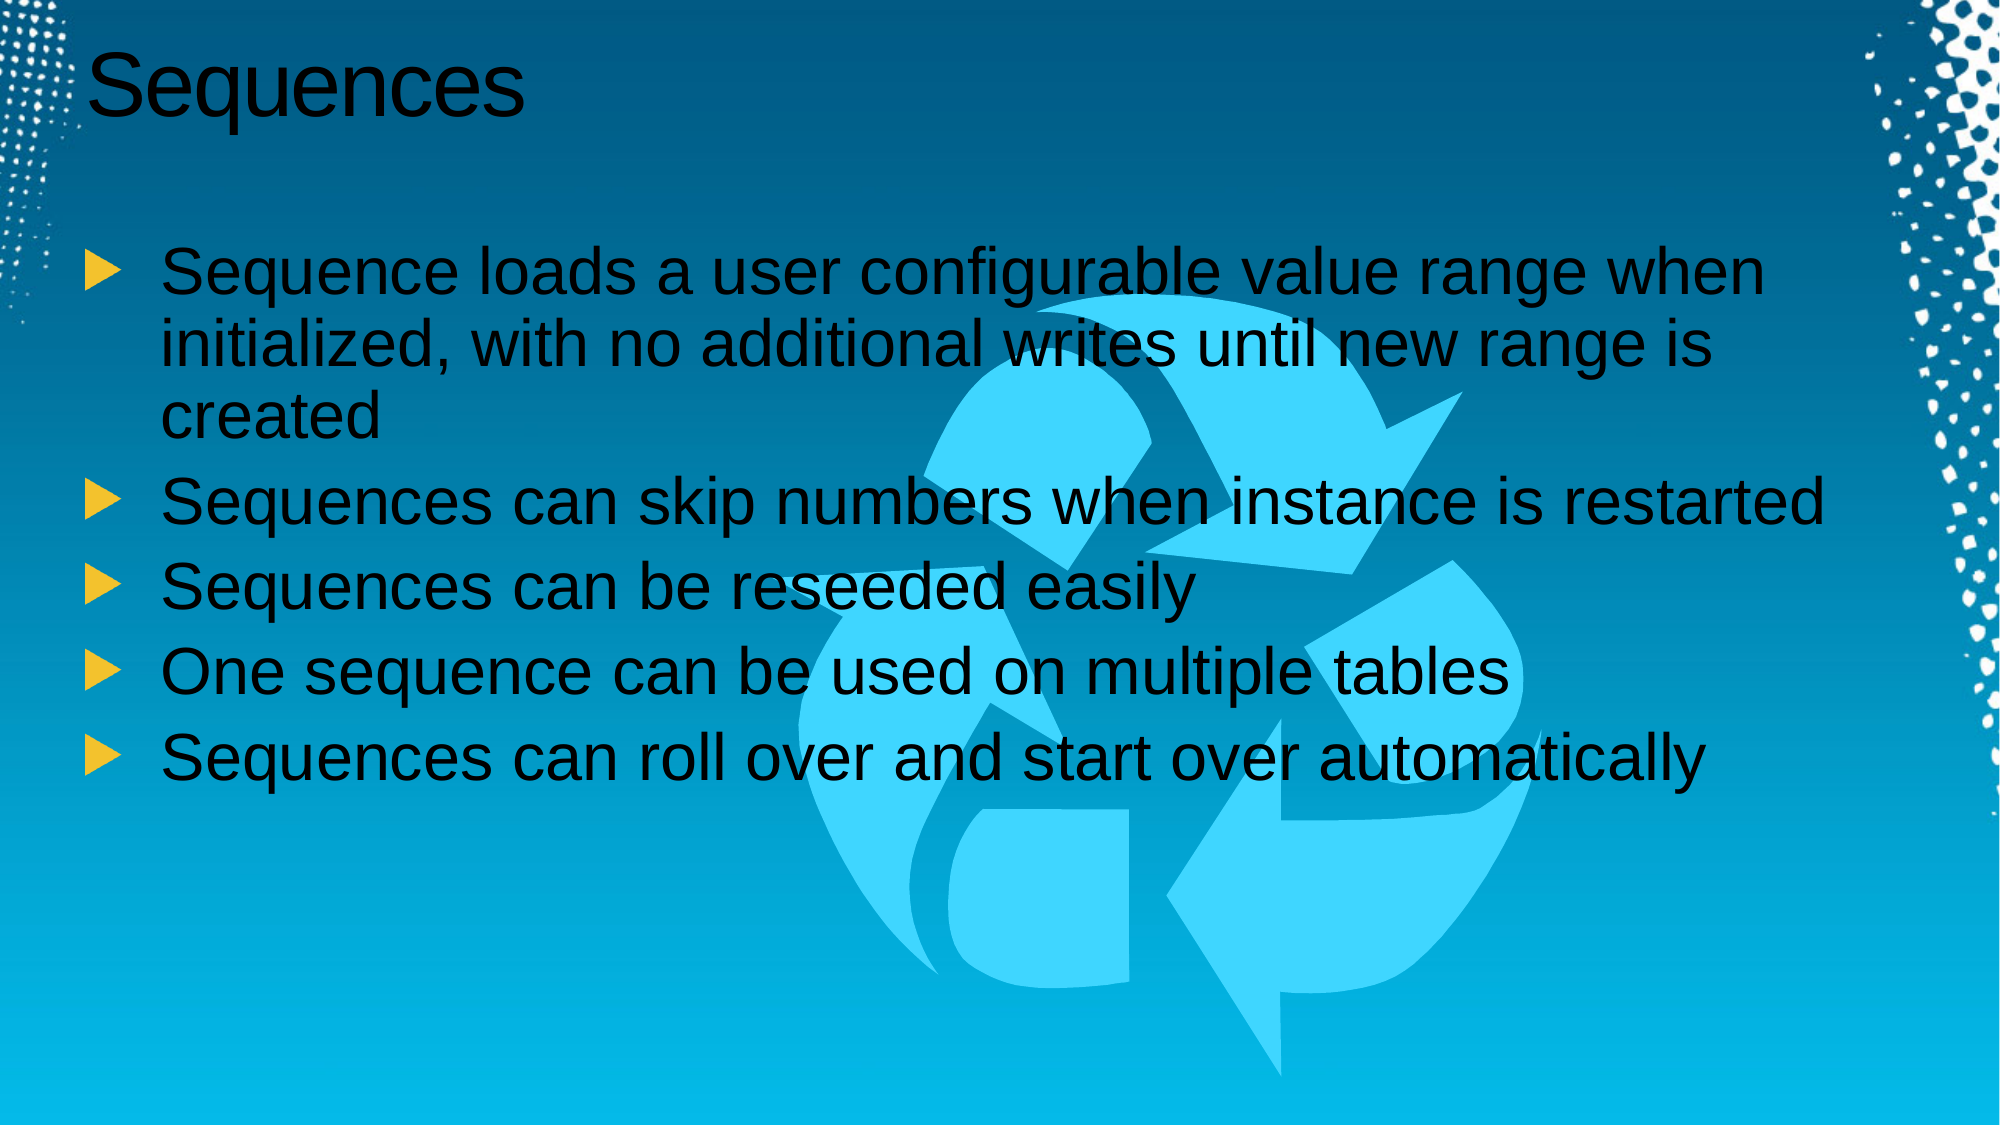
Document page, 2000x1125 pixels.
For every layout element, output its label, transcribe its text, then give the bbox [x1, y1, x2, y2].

picture [1168, 722, 1539, 1072]
picture [1232, 660, 1237, 707]
picture [1930, 291, 1941, 297]
picture [1935, 0, 2000, 306]
picture [33, 88, 42, 97]
picture [41, 59, 48, 67]
picture [1932, 235, 1943, 241]
picture [47, 0, 57, 10]
list Sequence loads a user configurable value range when initialized, with no additional writes until new range is created Sequences can skip numbers when instance is restarted Sequences can be reseeded easily One sequence can be used on multiple tables Sequences can roll over and start over automatically [85, 237, 1914, 812]
picture [86, 564, 119, 603]
picture [1946, 525, 1956, 533]
picture [31, 131, 37, 138]
picture [55, 62, 62, 69]
title Sequences [85, 37, 1914, 138]
picture [1445, 489, 1474, 523]
picture [864, 489, 880, 523]
picture [13, 41, 25, 49]
picture [1941, 324, 1952, 332]
picture [1322, 745, 1354, 779]
picture [828, 324, 843, 365]
picture [1969, 625, 1985, 642]
picture [1067, 574, 1099, 608]
picture [1174, 745, 1203, 779]
picture [1980, 460, 1987, 469]
picture [1935, 431, 1946, 449]
picture [772, 602, 783, 608]
picture [30, 14, 40, 23]
picture [1960, 392, 1970, 403]
picture [1942, 465, 1958, 483]
picture [1194, 652, 1209, 693]
picture [1972, 570, 1986, 583]
picture [800, 319, 805, 365]
picture [1950, 359, 1960, 366]
picture [1889, 152, 1901, 166]
picture [1953, 301, 1962, 312]
picture [1935, 379, 1948, 391]
picture [1942, 269, 1953, 276]
picture [54, 76, 60, 83]
picture [1991, 747, 2000, 765]
picture [772, 748, 778, 776]
picture [778, 331, 798, 365]
picture [910, 477, 915, 523]
picture [86, 735, 119, 774]
picture [34, 101, 43, 111]
picture [1979, 657, 1995, 676]
picture [1141, 489, 1170, 523]
picture [1955, 246, 1965, 256]
picture [1921, 0, 1934, 8]
picture [949, 810, 1129, 987]
picture [24, 72, 32, 79]
picture [1898, 188, 1912, 198]
picture [1984, 349, 1992, 357]
picture [1982, 714, 1993, 729]
picture [1361, 746, 1377, 779]
picture [1925, 141, 1935, 155]
picture [772, 562, 1073, 970]
picture [1926, 344, 1939, 358]
picture [1925, 87, 1941, 99]
picture [6, 97, 12, 105]
picture [1915, 109, 1924, 119]
picture [16, 22, 23, 34]
picture [1135, 738, 1150, 779]
picture [1026, 746, 1052, 779]
picture [1030, 574, 1059, 608]
picture [1914, 308, 1929, 326]
picture [1120, 659, 1135, 693]
picture [26, 57, 34, 68]
picture [863, 331, 892, 365]
picture [1043, 293, 1460, 574]
picture [42, 31, 53, 39]
picture [16, 143, 21, 151]
picture [1920, 257, 1932, 264]
picture [1952, 502, 1967, 516]
picture [86, 650, 119, 689]
picture [1978, 517, 1987, 527]
picture [1990, 492, 2000, 505]
picture [1892, 212, 1902, 216]
picture [1306, 562, 1523, 783]
picture [1045, 659, 1062, 693]
picture [1147, 660, 1164, 693]
picture [33, 116, 40, 124]
picture [1929, 27, 1945, 45]
picture [3, 10, 11, 18]
picture [28, 42, 36, 53]
picture [1911, 223, 1918, 230]
picture [1983, 404, 1992, 414]
picture [86, 250, 119, 289]
picture [902, 332, 907, 365]
picture [1922, 200, 1934, 207]
picture [1515, 489, 1541, 523]
picture [1981, 604, 2000, 620]
picture [1117, 746, 1121, 779]
picture [971, 745, 990, 779]
picture [1104, 575, 1130, 608]
picture [1968, 481, 1978, 492]
picture [1168, 660, 1172, 693]
picture [911, 331, 928, 365]
picture [18, 13, 26, 19]
picture [11, 55, 21, 64]
picture [818, 490, 835, 523]
picture [1483, 332, 1488, 365]
picture [1078, 745, 1110, 779]
picture [1351, 331, 1368, 365]
picture [1006, 293, 1031, 307]
picture [38, 74, 47, 80]
picture [9, 84, 15, 91]
picture [790, 489, 807, 523]
picture [1945, 213, 1955, 220]
picture [1948, 413, 1958, 424]
picture [17, 129, 23, 136]
picture [43, 42, 49, 53]
picture [1914, 274, 1920, 291]
picture [993, 733, 998, 779]
picture [1935, 177, 1945, 189]
picture [838, 490, 843, 523]
picture [884, 489, 899, 523]
picture [1411, 489, 1437, 523]
picture [781, 490, 786, 523]
picture [1914, 164, 1923, 177]
picture [1520, 298, 1542, 307]
picture [937, 331, 969, 365]
picture [1281, 659, 1310, 693]
picture [1284, 746, 1288, 779]
picture [1919, 367, 1930, 378]
picture [1970, 426, 1980, 436]
picture [33, 0, 42, 10]
picture [1180, 490, 1185, 523]
picture [1946, 155, 1961, 167]
picture [855, 490, 860, 523]
picture [0, 24, 9, 33]
picture [1503, 331, 1535, 365]
picture [58, 32, 66, 41]
picture [919, 489, 937, 523]
picture [1165, 575, 1194, 622]
picture [1963, 589, 1976, 607]
picture [45, 16, 55, 24]
picture [1963, 535, 1977, 550]
picture [1377, 331, 1406, 365]
picture [1091, 660, 1095, 693]
picture [1992, 438, 2000, 448]
picture [1973, 368, 1982, 380]
picture [56, 47, 64, 55]
picture [1994, 382, 2000, 391]
picture [1963, 335, 1972, 344]
picture [18, 0, 29, 6]
picture [1974, 683, 1985, 694]
picture [86, 479, 119, 518]
picture [1958, 445, 1968, 460]
picture [1955, 557, 1965, 573]
picture [1988, 691, 2000, 709]
picture [1209, 746, 1238, 779]
picture [29, 27, 38, 38]
picture [1928, 399, 1939, 415]
picture [1988, 547, 2000, 561]
picture [0, 40, 9, 45]
picture [1995, 582, 2000, 595]
picture [10, 69, 17, 78]
picture [1993, 321, 2000, 339]
picture [1241, 659, 1259, 693]
picture [1991, 637, 2000, 652]
picture [1957, 187, 1971, 200]
picture [1938, 122, 1950, 133]
picture [1963, 278, 1976, 291]
picture [1100, 659, 1116, 693]
picture [925, 324, 1151, 569]
picture [0, 155, 5, 163]
picture [1412, 332, 1456, 365]
picture [1972, 312, 1985, 322]
